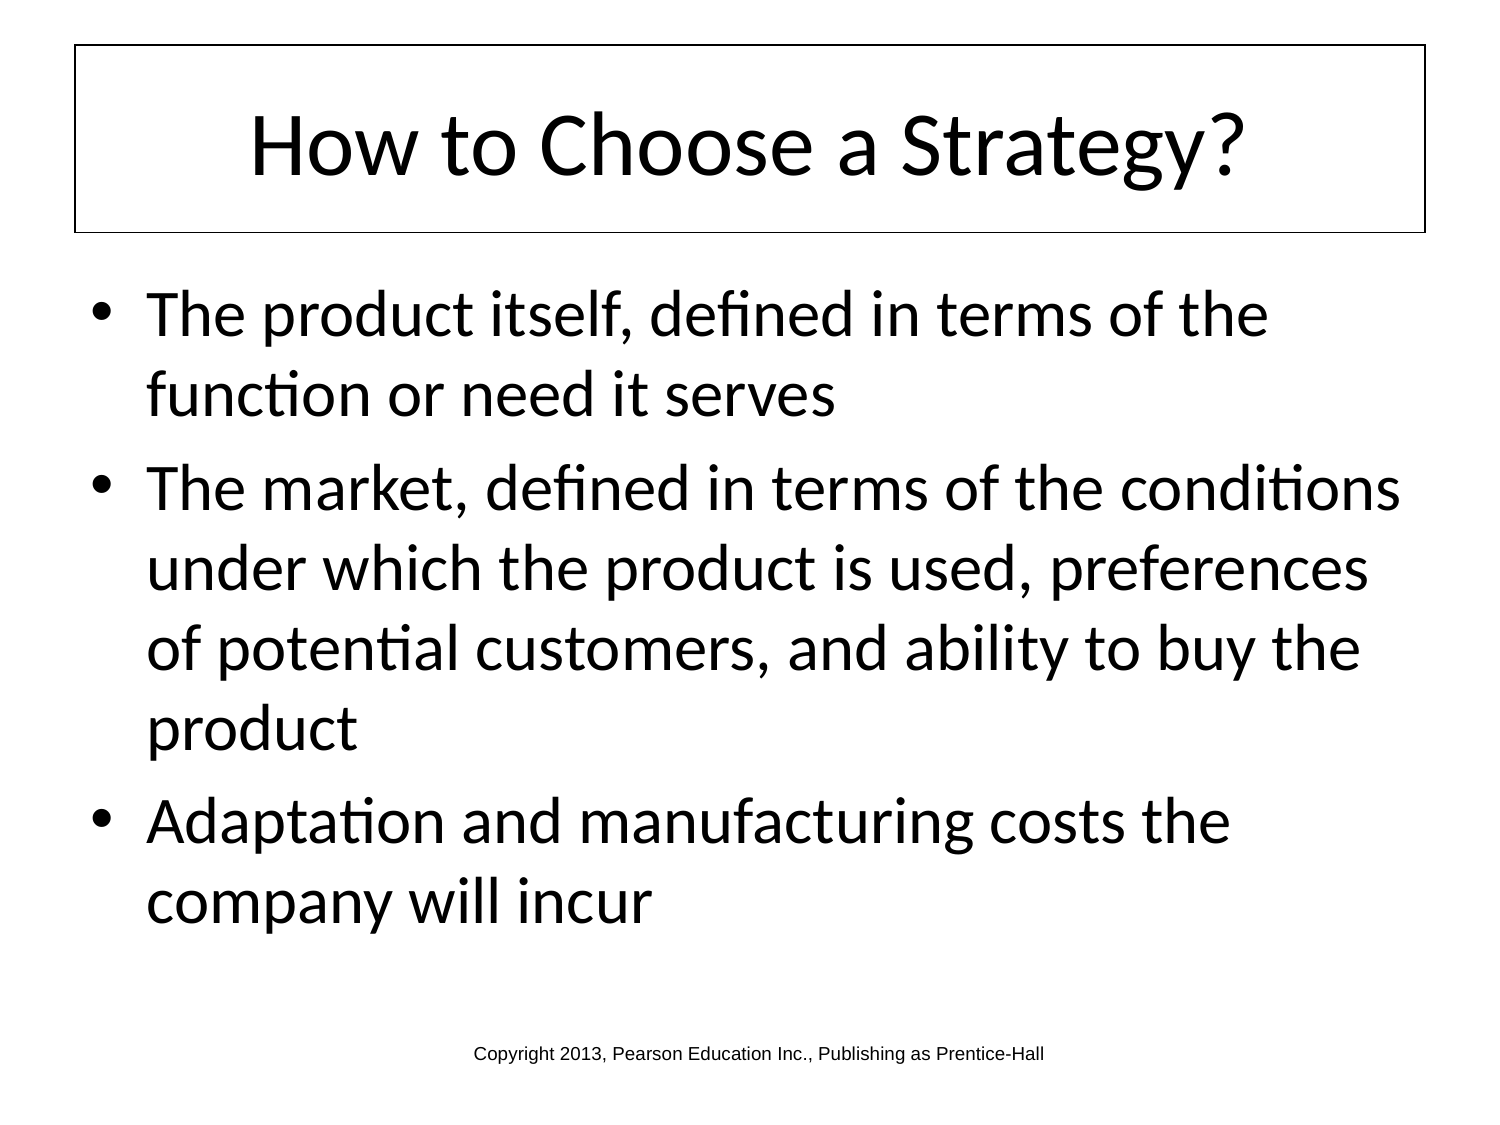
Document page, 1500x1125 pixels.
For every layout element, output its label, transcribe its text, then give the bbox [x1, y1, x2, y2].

list The product itself, defined in terms of the function or need it serves The market, defined in terms of the conditions under which the product is used, preferences of potential customers, and ability to buy the product Adaptation and manufacturing costs the company will incur [74, 262, 1426, 1006]
title How to Choose a Strategy? [74, 44, 1426, 233]
text_box Copyright 2013, Pearson Education Inc., Publishing as Prentice-Hall [459, 1033, 1059, 1094]
